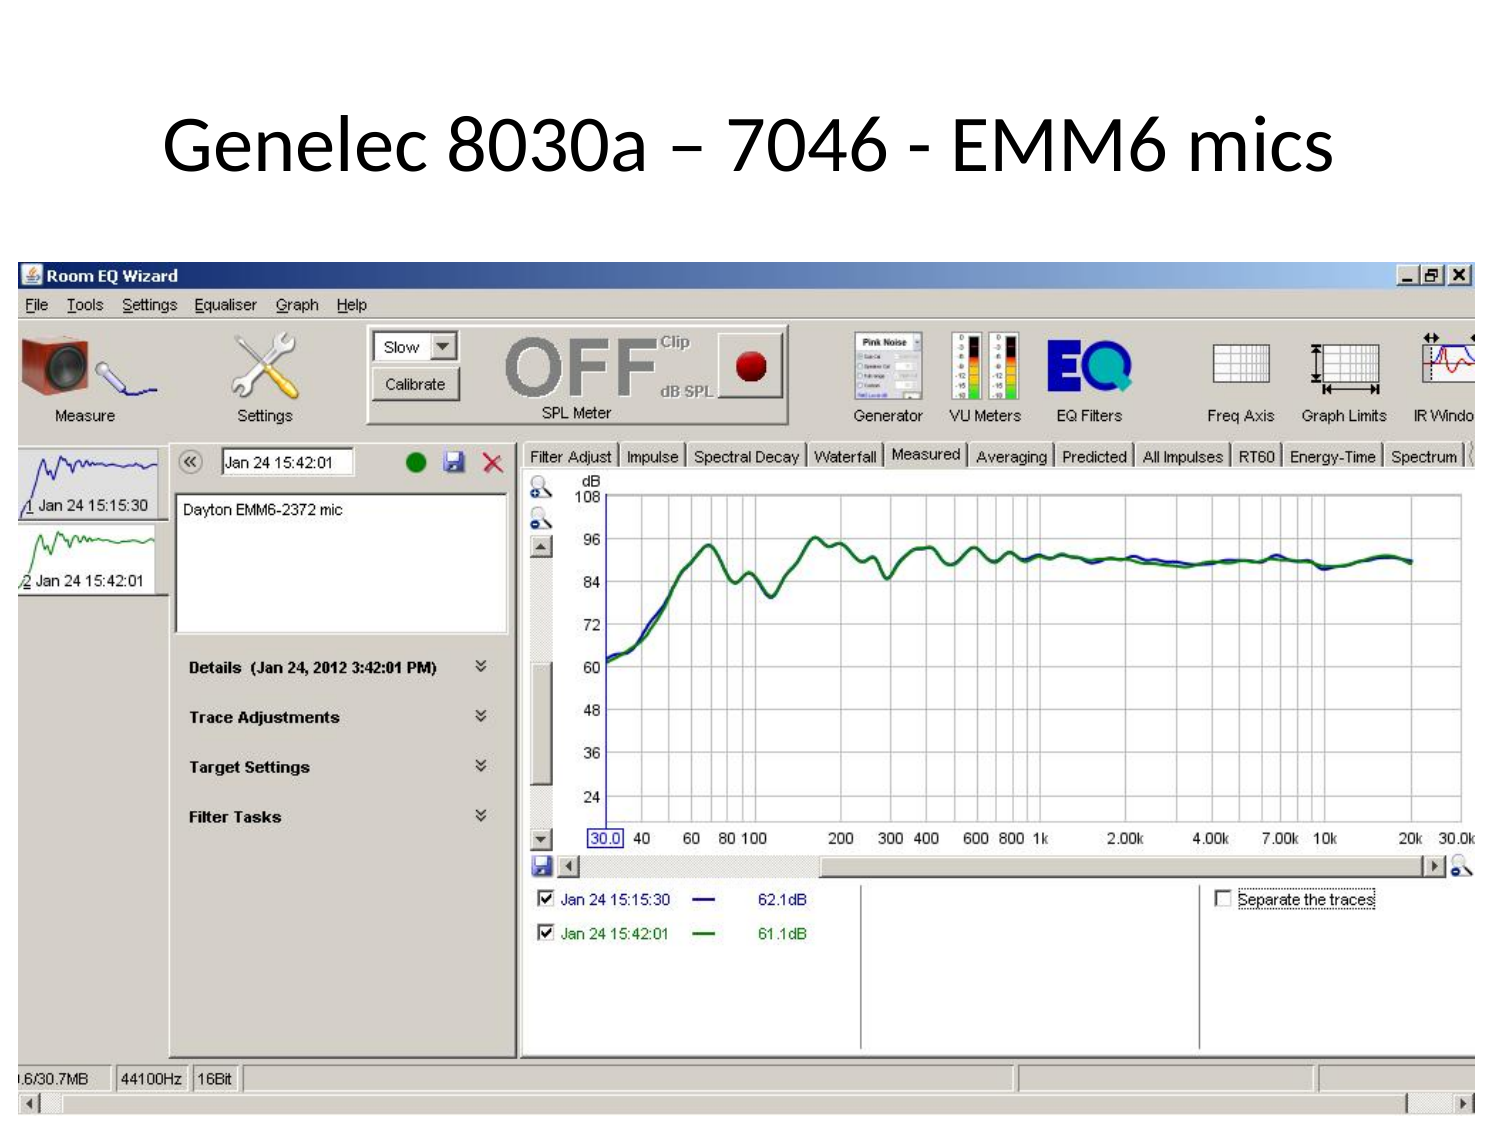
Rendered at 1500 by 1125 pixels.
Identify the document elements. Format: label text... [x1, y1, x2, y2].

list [17, 262, 1476, 1117]
title Genelec 8030a – 7046 - EMM6 mics [75, 45, 1425, 233]
